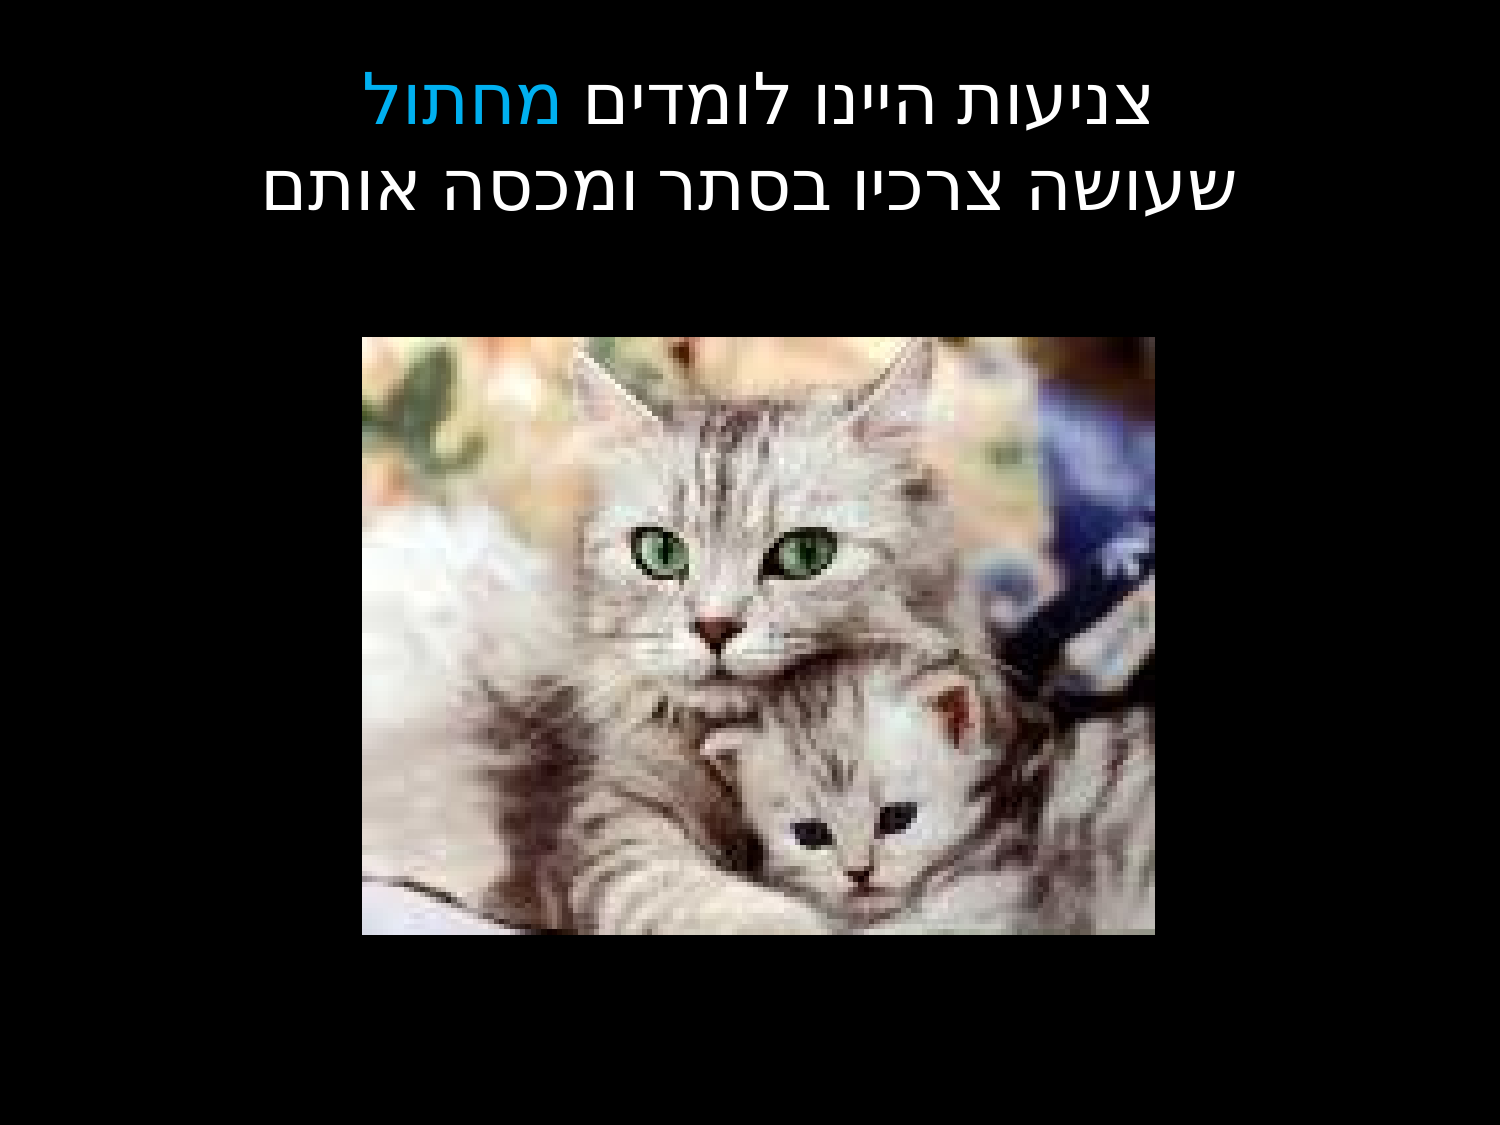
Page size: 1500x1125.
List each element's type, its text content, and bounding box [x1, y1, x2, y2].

picture [362, 337, 1155, 935]
title צניעות היינו לומדים מחתול שעושה צרכיו בסתר ומכסה אותם [75, 45, 1425, 233]
